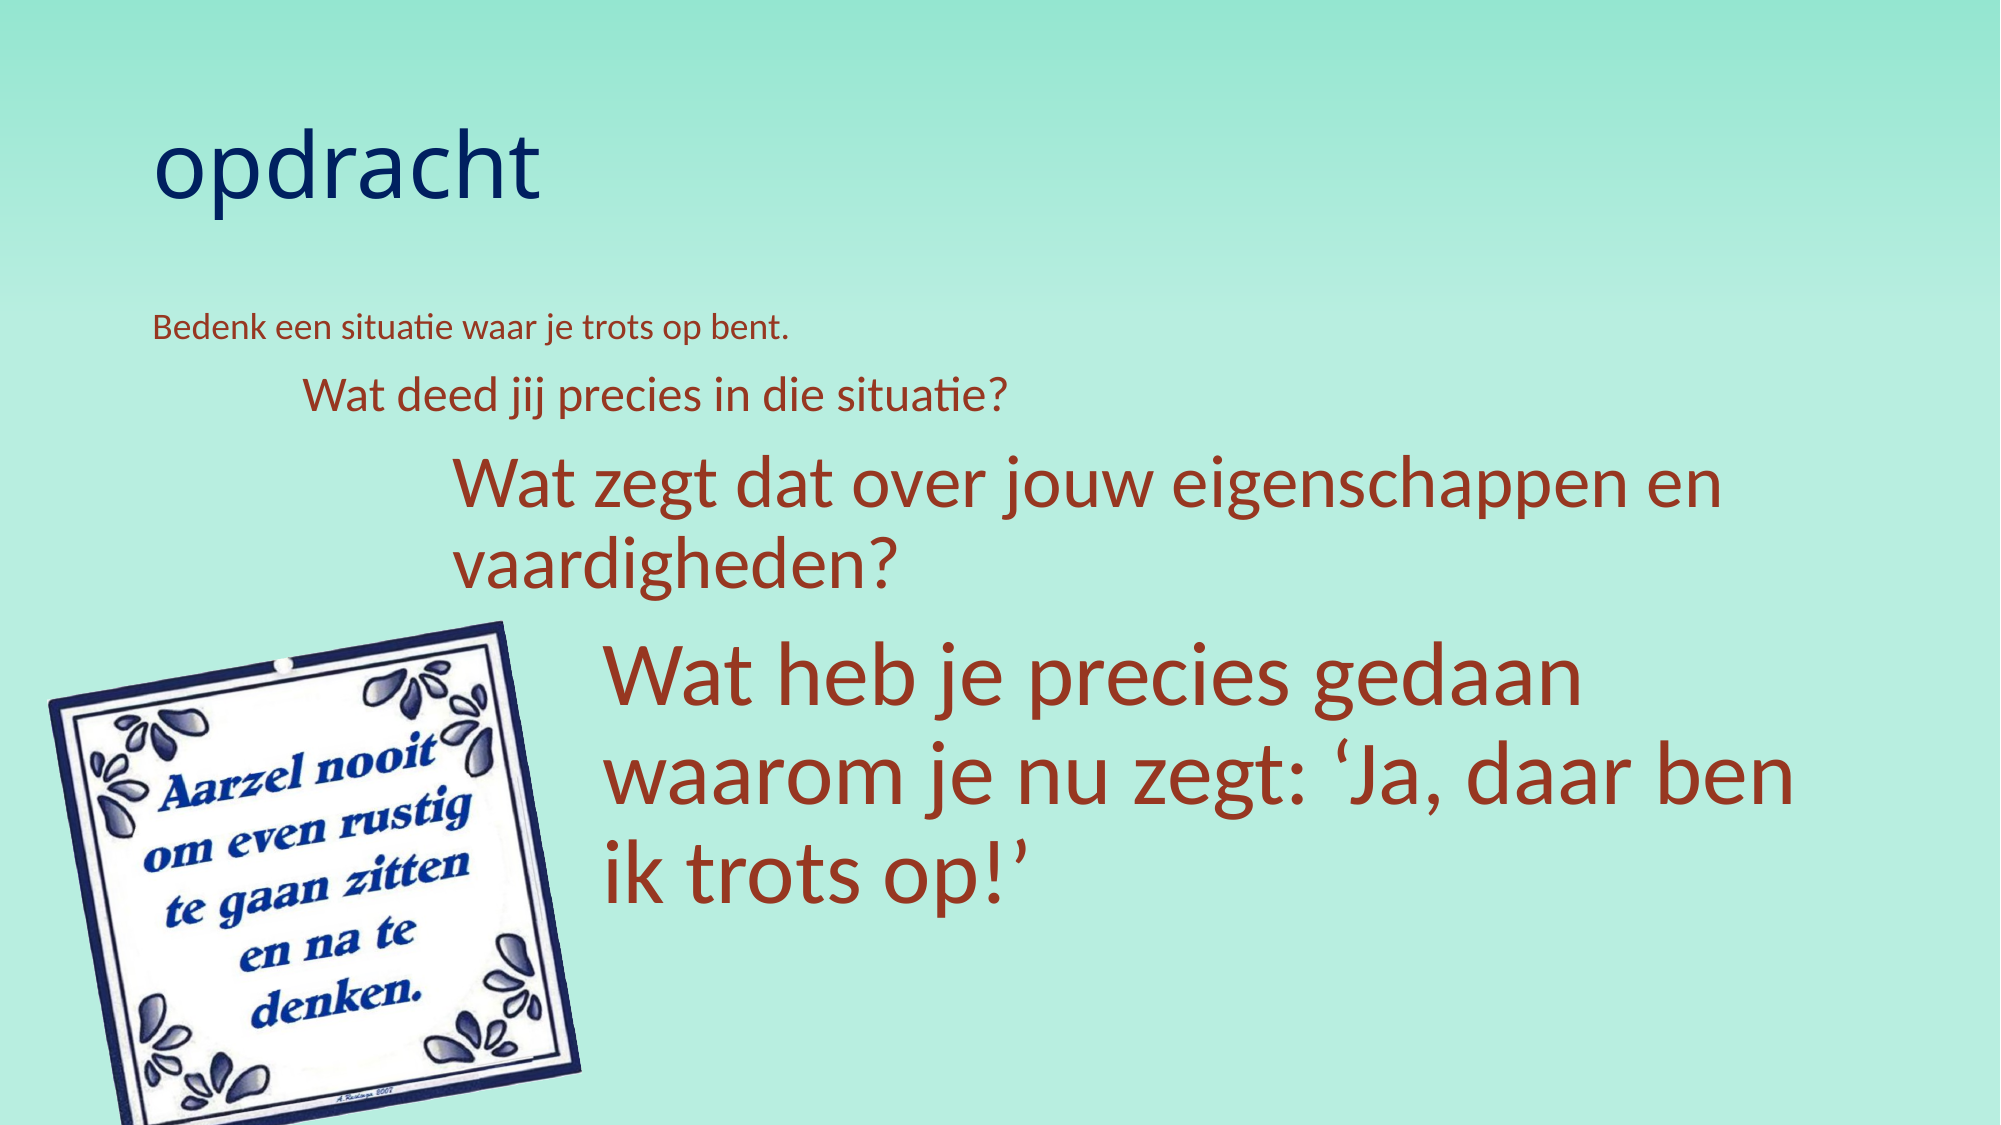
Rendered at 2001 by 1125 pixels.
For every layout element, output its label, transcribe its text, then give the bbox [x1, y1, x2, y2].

title opdracht [137, 59, 1863, 278]
list Bedenk een situatie waar je trots op bent. Wat deed jij precies in die situatie? Wat zegt dat over jouw eigenschappen en vaardigheden? Wat heb je precies gedaan waarom je nu zegt: ‘Ja, daar ben ik trots op!’ [137, 299, 1863, 1014]
picture [47, 621, 582, 1125]
